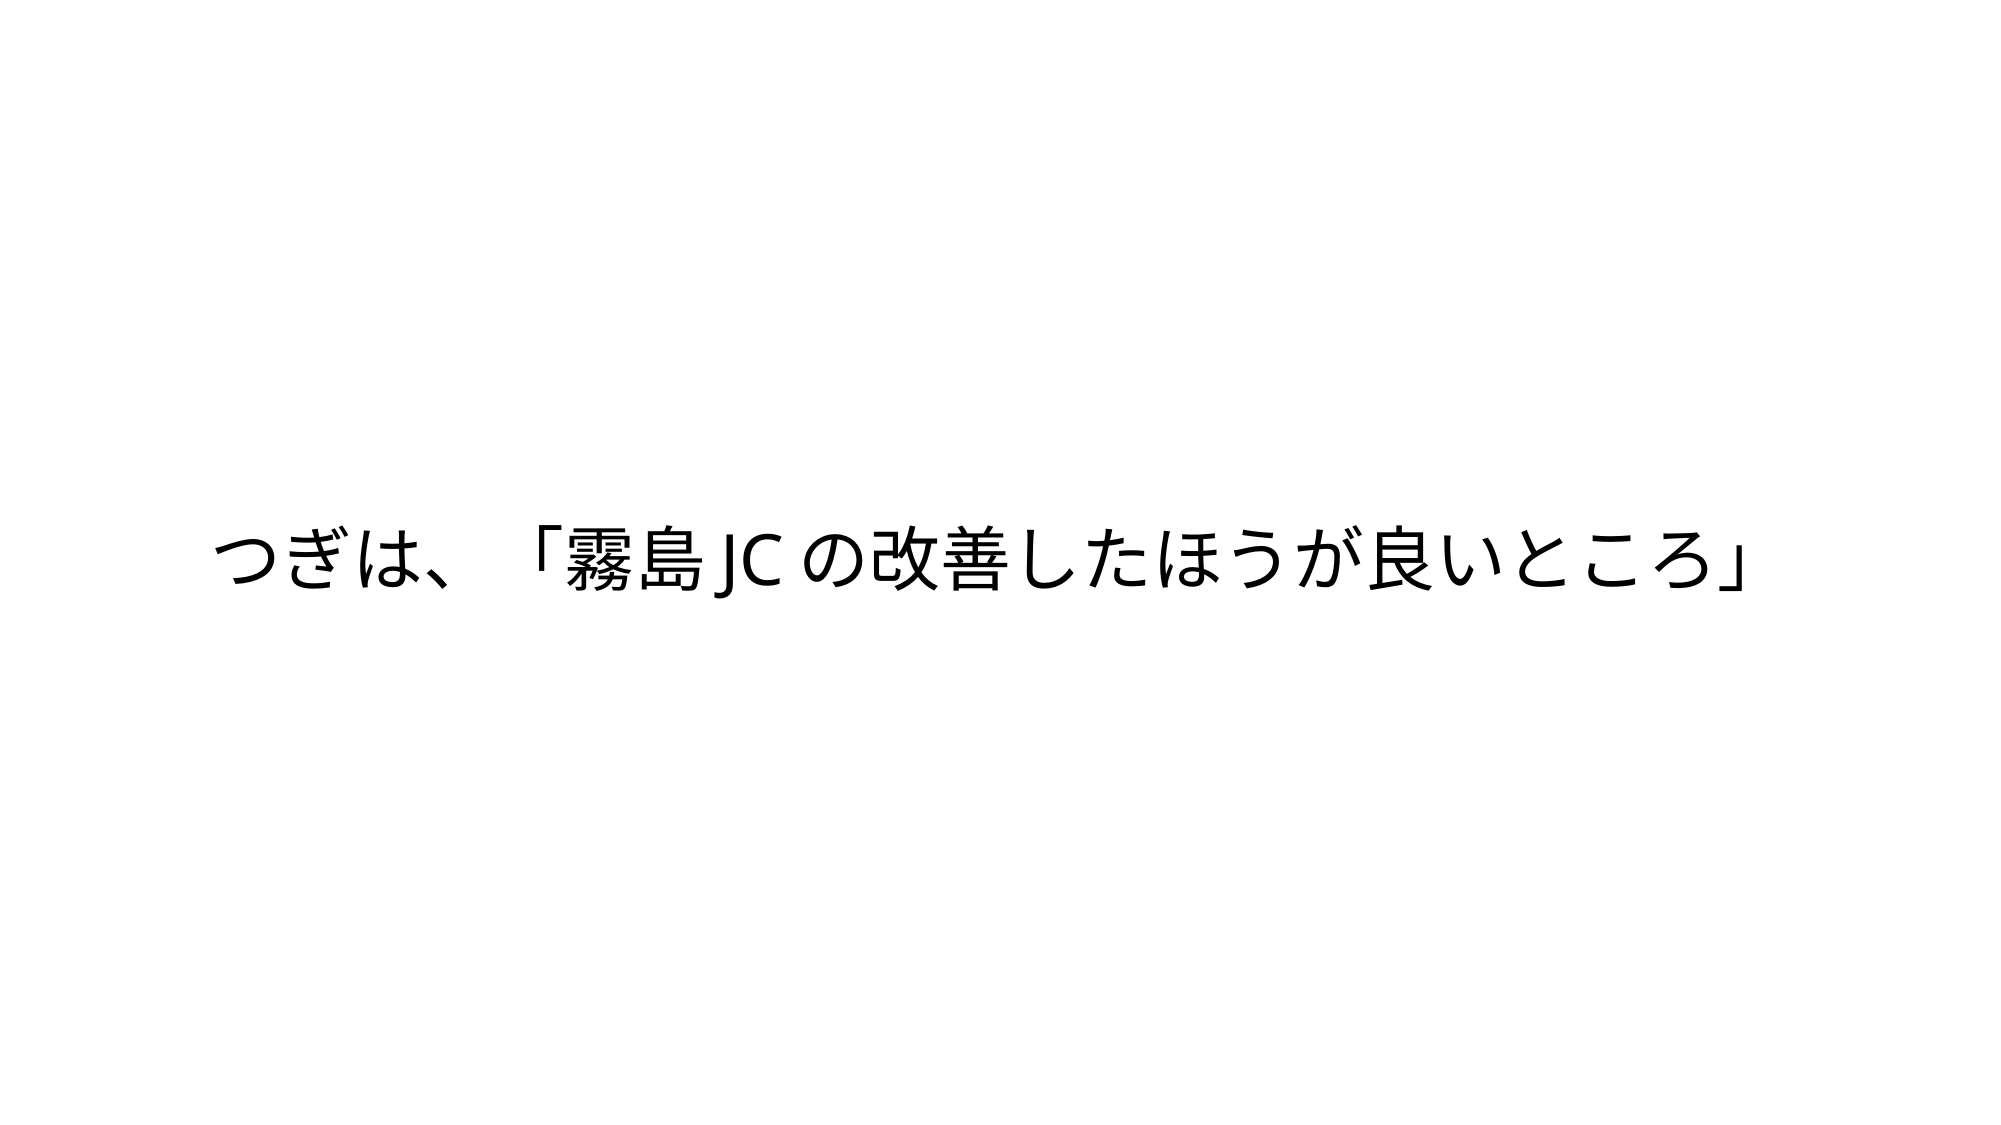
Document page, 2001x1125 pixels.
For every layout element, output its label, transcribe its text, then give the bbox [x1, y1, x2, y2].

title つぎは、「霧島JCの改善したほうが良いところ」 [137, 489, 1863, 636]
